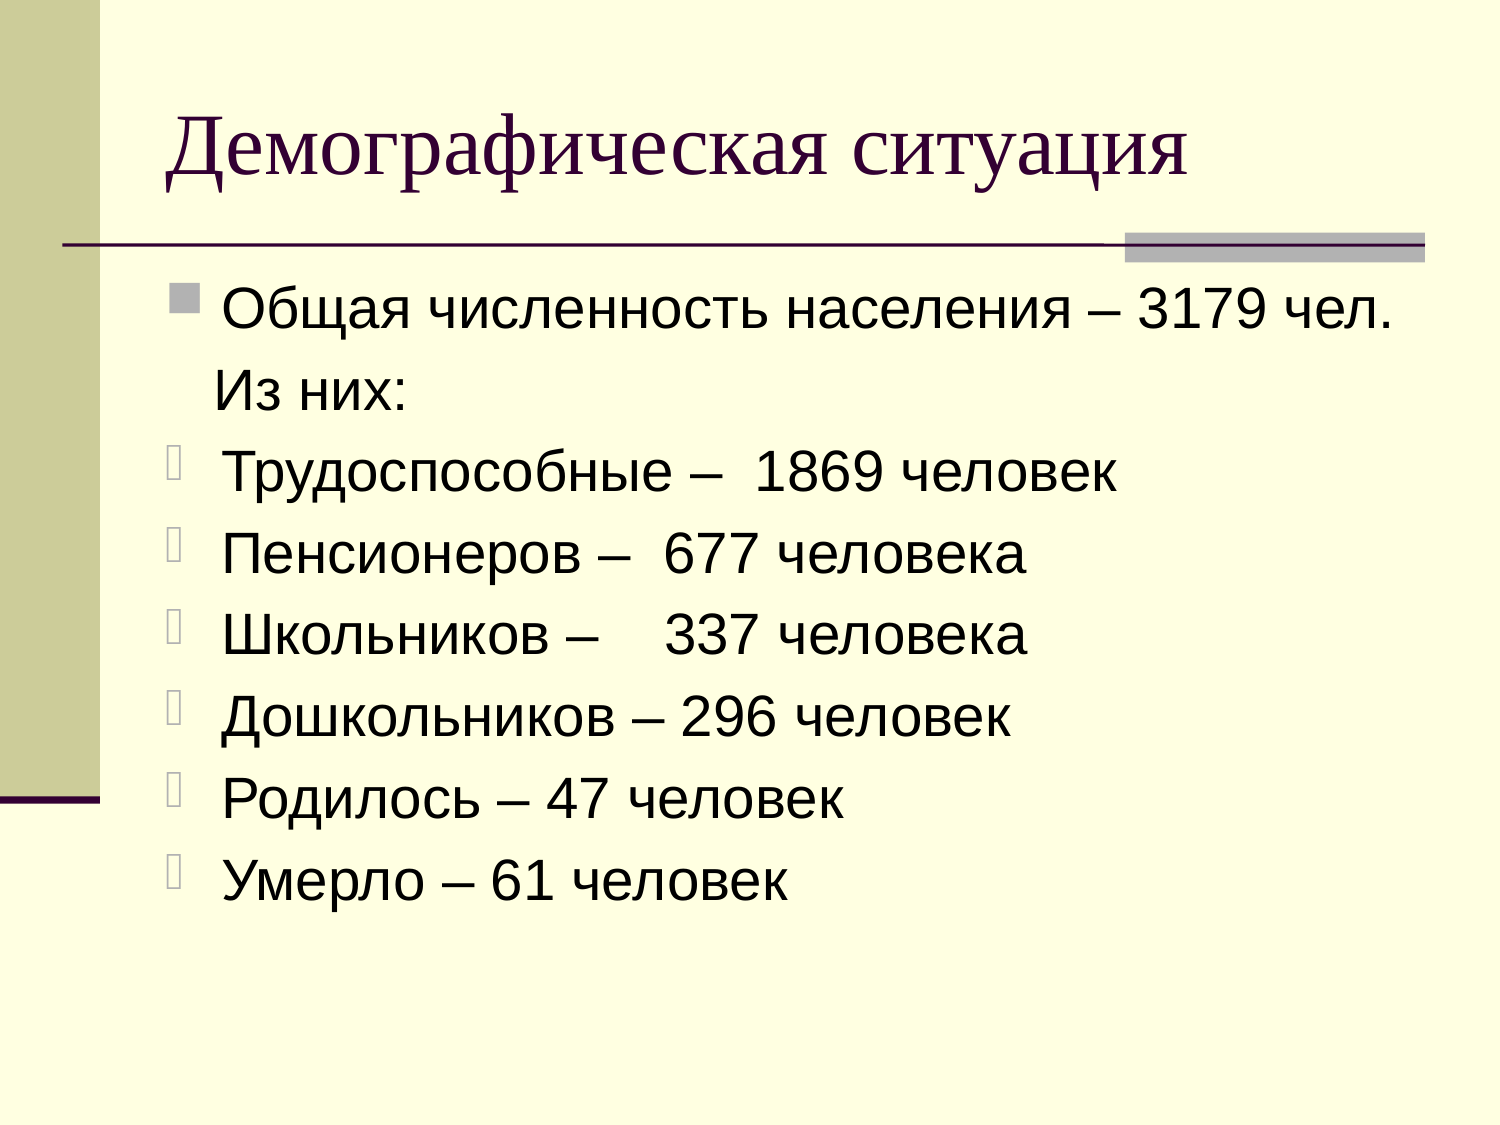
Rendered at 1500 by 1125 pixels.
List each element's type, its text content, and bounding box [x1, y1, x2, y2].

title Демографическая ситуация [149, 45, 1426, 234]
list Общая численность населения – 3179 чел. Из них: Трудоспособные – 1869 человек Пенсионеров – 677 человека Школьников – 337 человека Дошкольников – 296 человек Родилось – 47 человек Умерло – 61 человек [149, 262, 1426, 1006]
